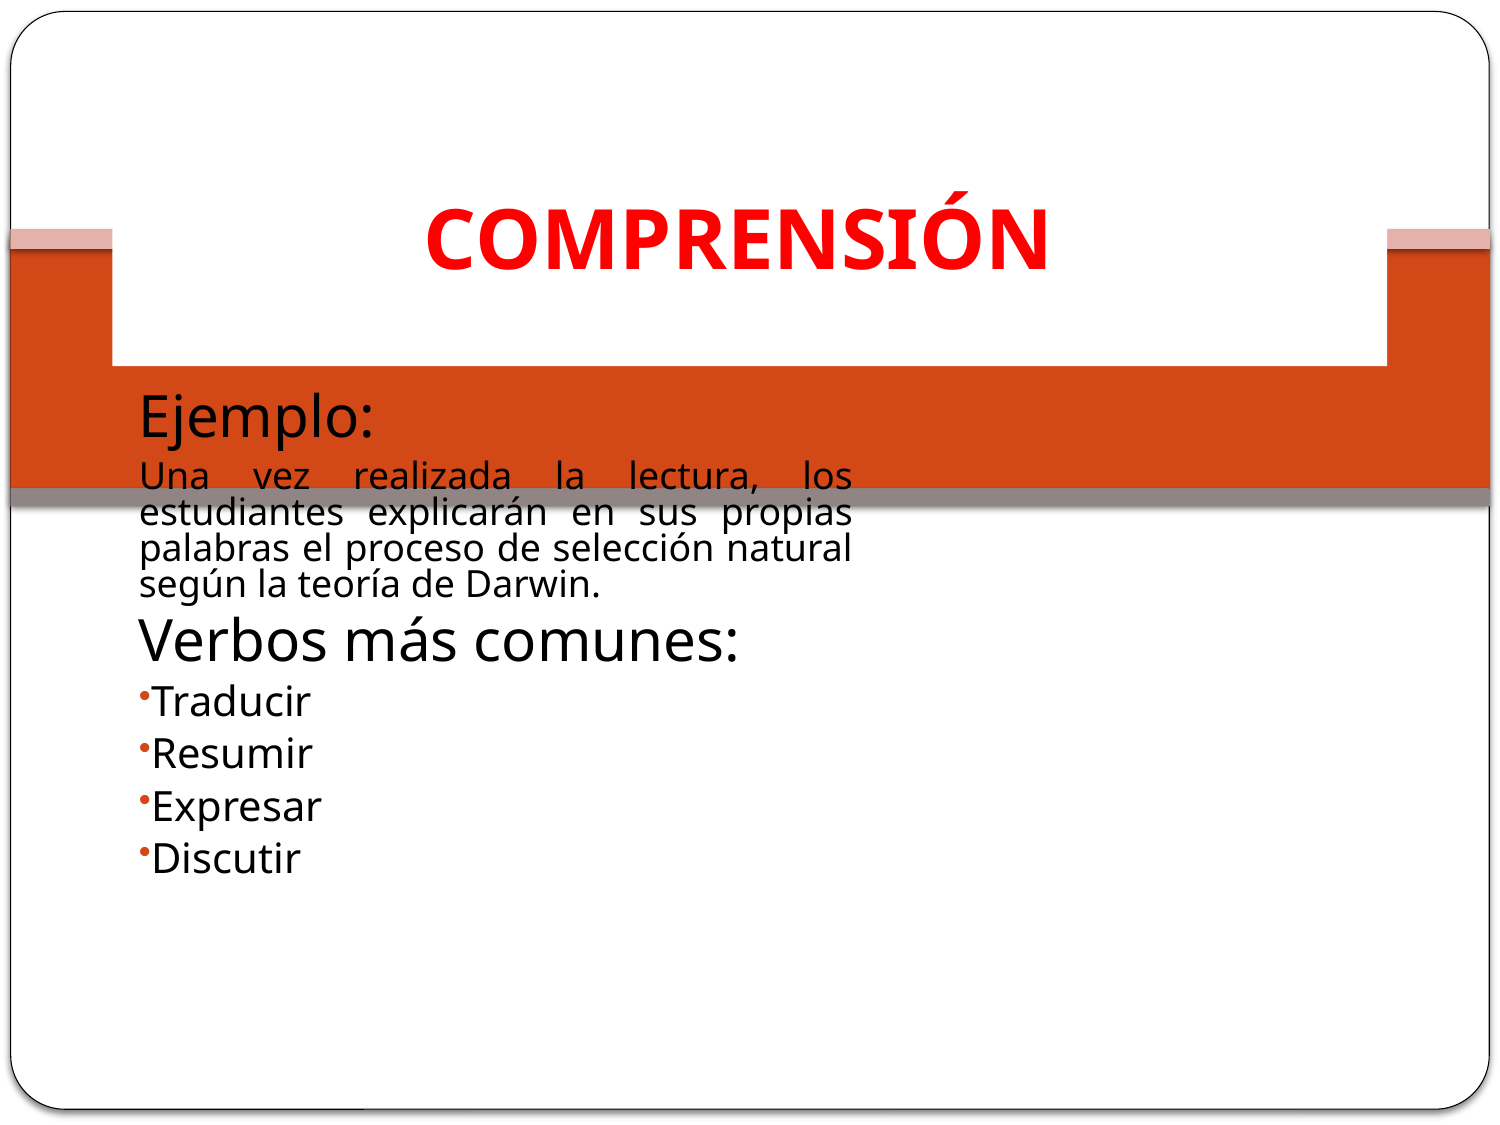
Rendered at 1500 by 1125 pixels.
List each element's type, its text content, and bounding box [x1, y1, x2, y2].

title COMPRENSIÓN [112, 113, 1388, 367]
subtitle Ejemplo: Una vez realizada la lectura, los estudiantes explicarán en sus propias palabras el proceso de selección natural según la teoría de Darwin. Verbos más comunes: Traducir Resumir Expresar Discutir [123, 385, 869, 925]
